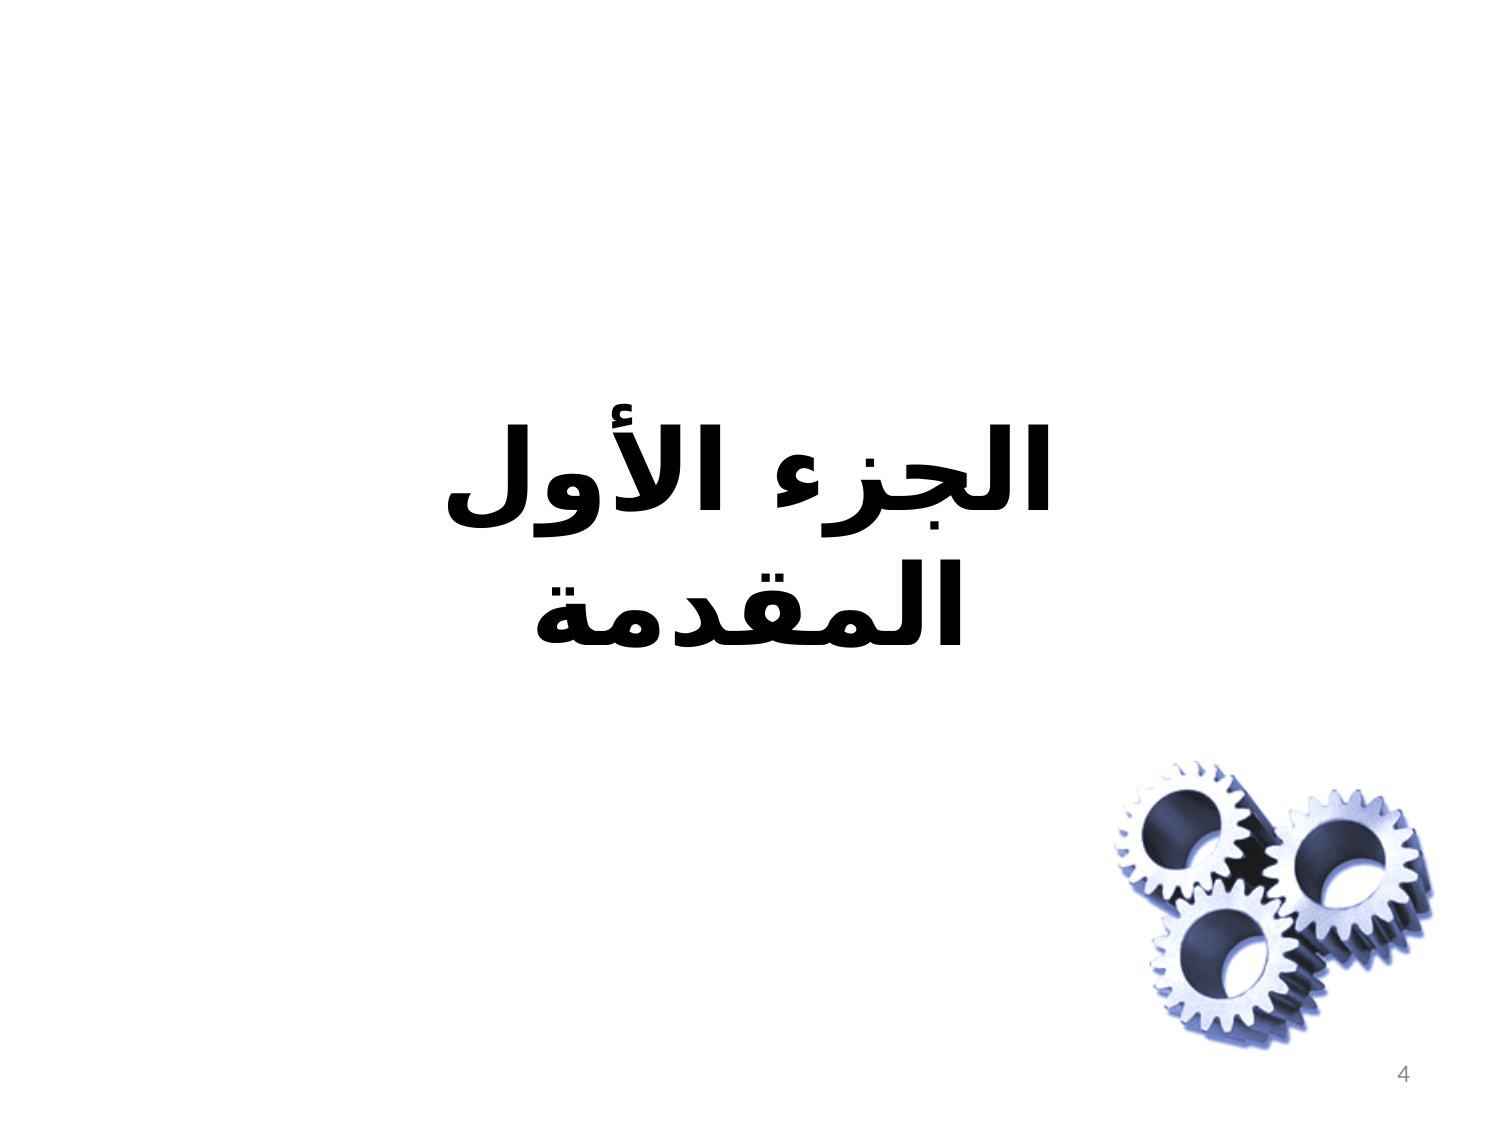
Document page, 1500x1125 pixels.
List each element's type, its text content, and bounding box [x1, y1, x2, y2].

slide_number 4 [1074, 1042, 1425, 1103]
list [1112, 761, 1436, 1052]
title الجزء الأول المقدمة [75, 401, 1425, 665]
